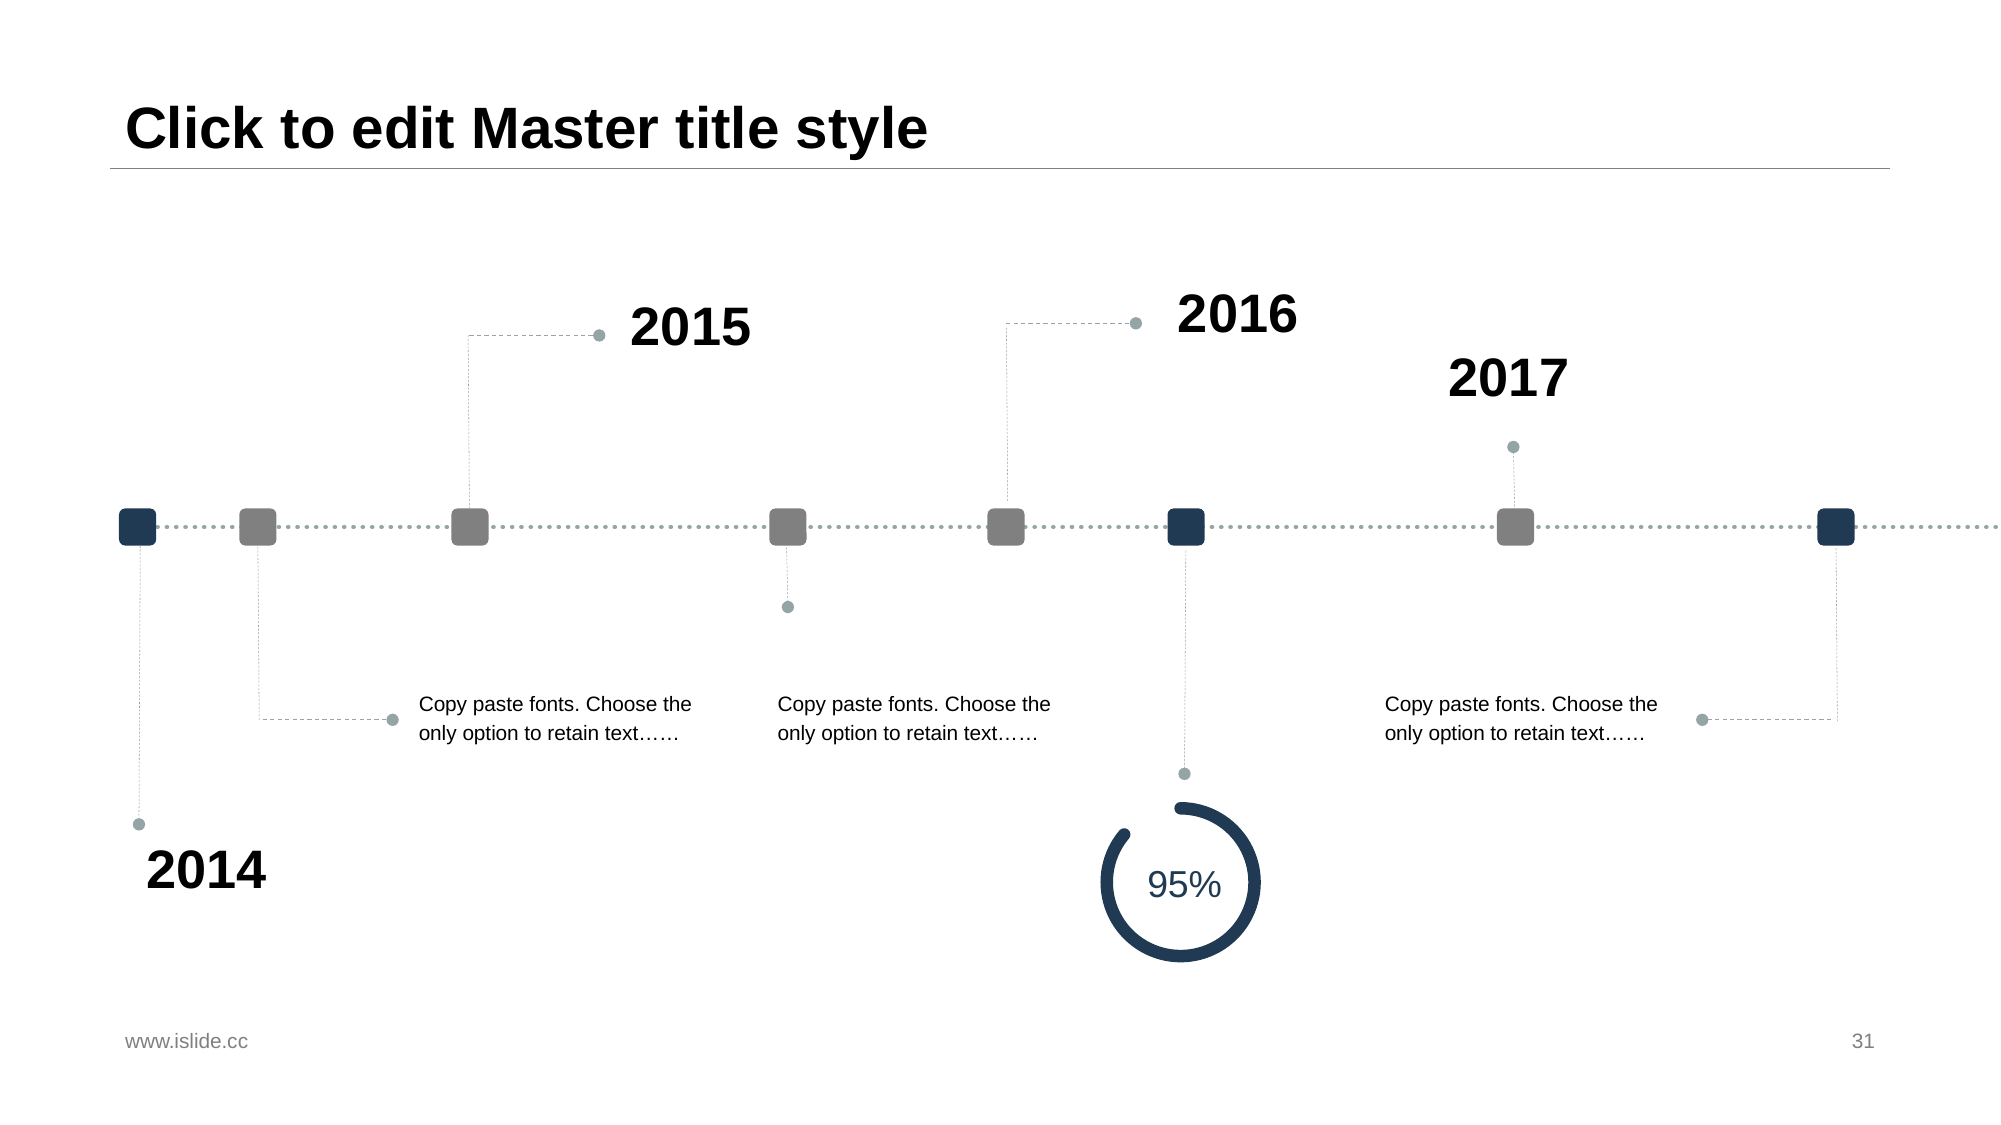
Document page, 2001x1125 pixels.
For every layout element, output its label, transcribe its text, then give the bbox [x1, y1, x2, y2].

footer www.islide.cc [109, 1023, 790, 1058]
slide_number 31 [1412, 1023, 1890, 1058]
title Click to edit Master title style [109, 0, 1890, 169]
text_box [119, 271, 2000, 974]
